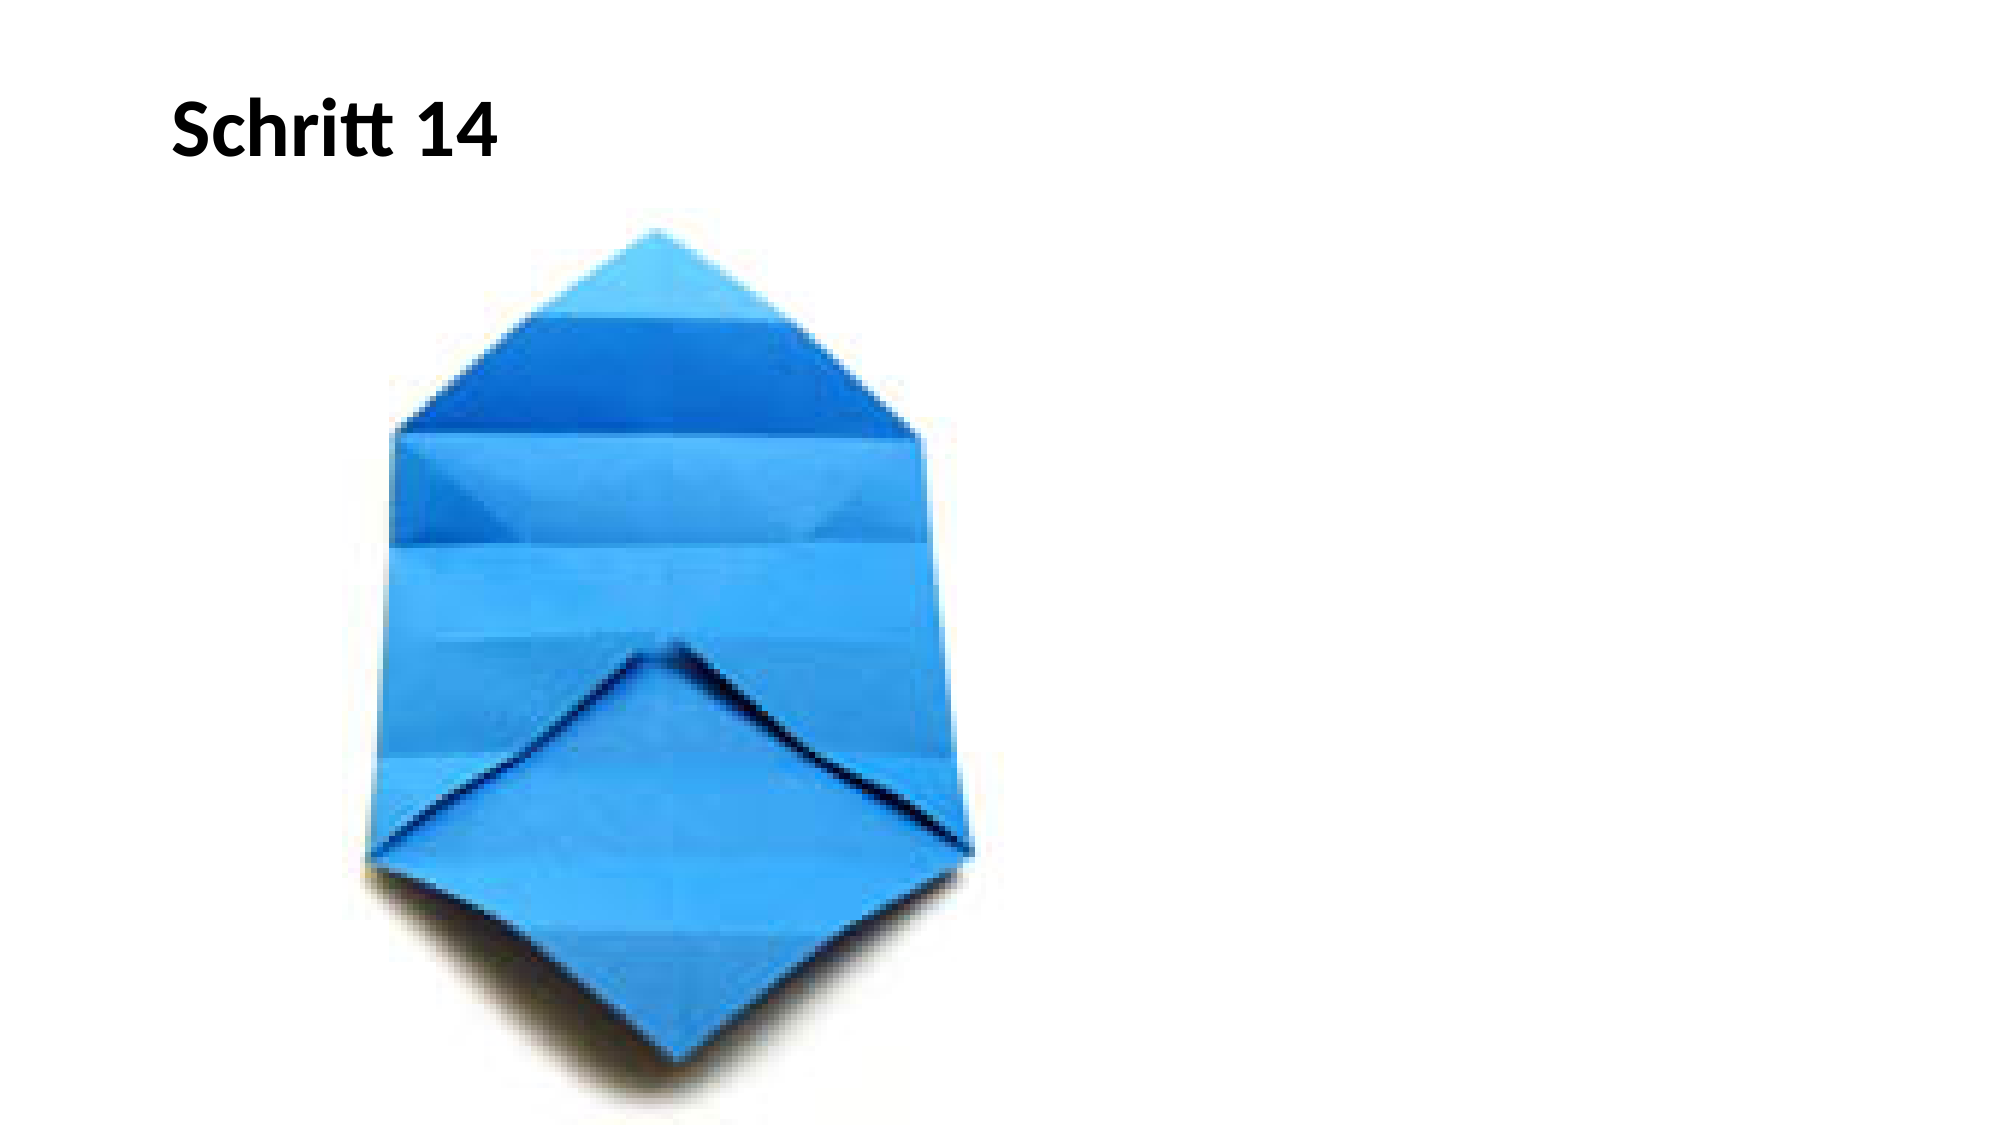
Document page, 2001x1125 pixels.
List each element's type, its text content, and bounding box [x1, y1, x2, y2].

text_box Schritt 14 [157, 59, 514, 181]
picture [153, 208, 1188, 1125]
